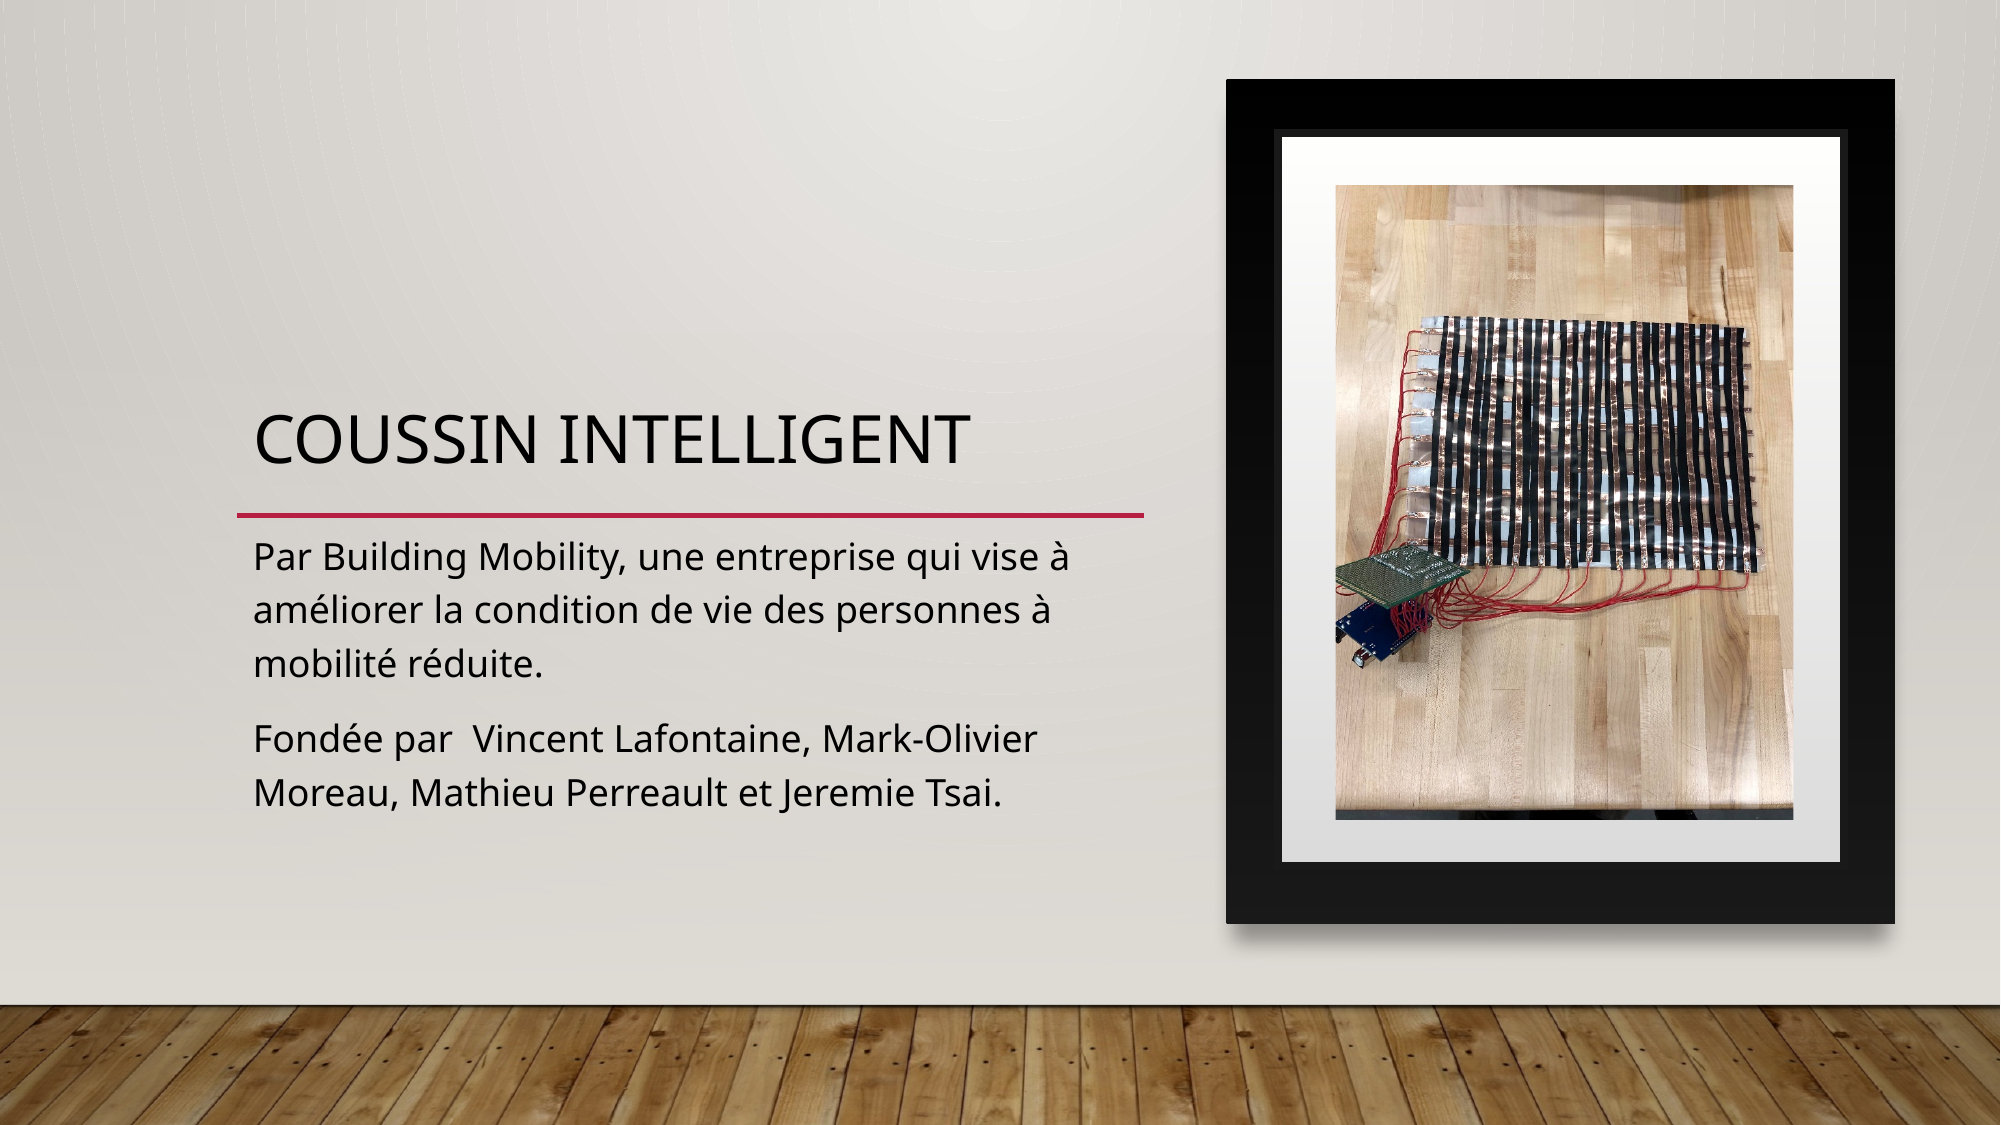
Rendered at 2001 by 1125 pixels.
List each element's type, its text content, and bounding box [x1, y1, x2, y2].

list Par Building Mobility, une entreprise qui vise à améliorer la condition de vie des personnes à mobilité réduite. Fondée par Vincent Lafontaine, Mark-Olivier Moreau, Mathieu Perreault et Jeremie Tsai. [237, 516, 1145, 845]
picture [1335, 184, 1794, 820]
title Coussin intelligent [238, 185, 1146, 486]
picture [0, 1005, 2000, 1125]
